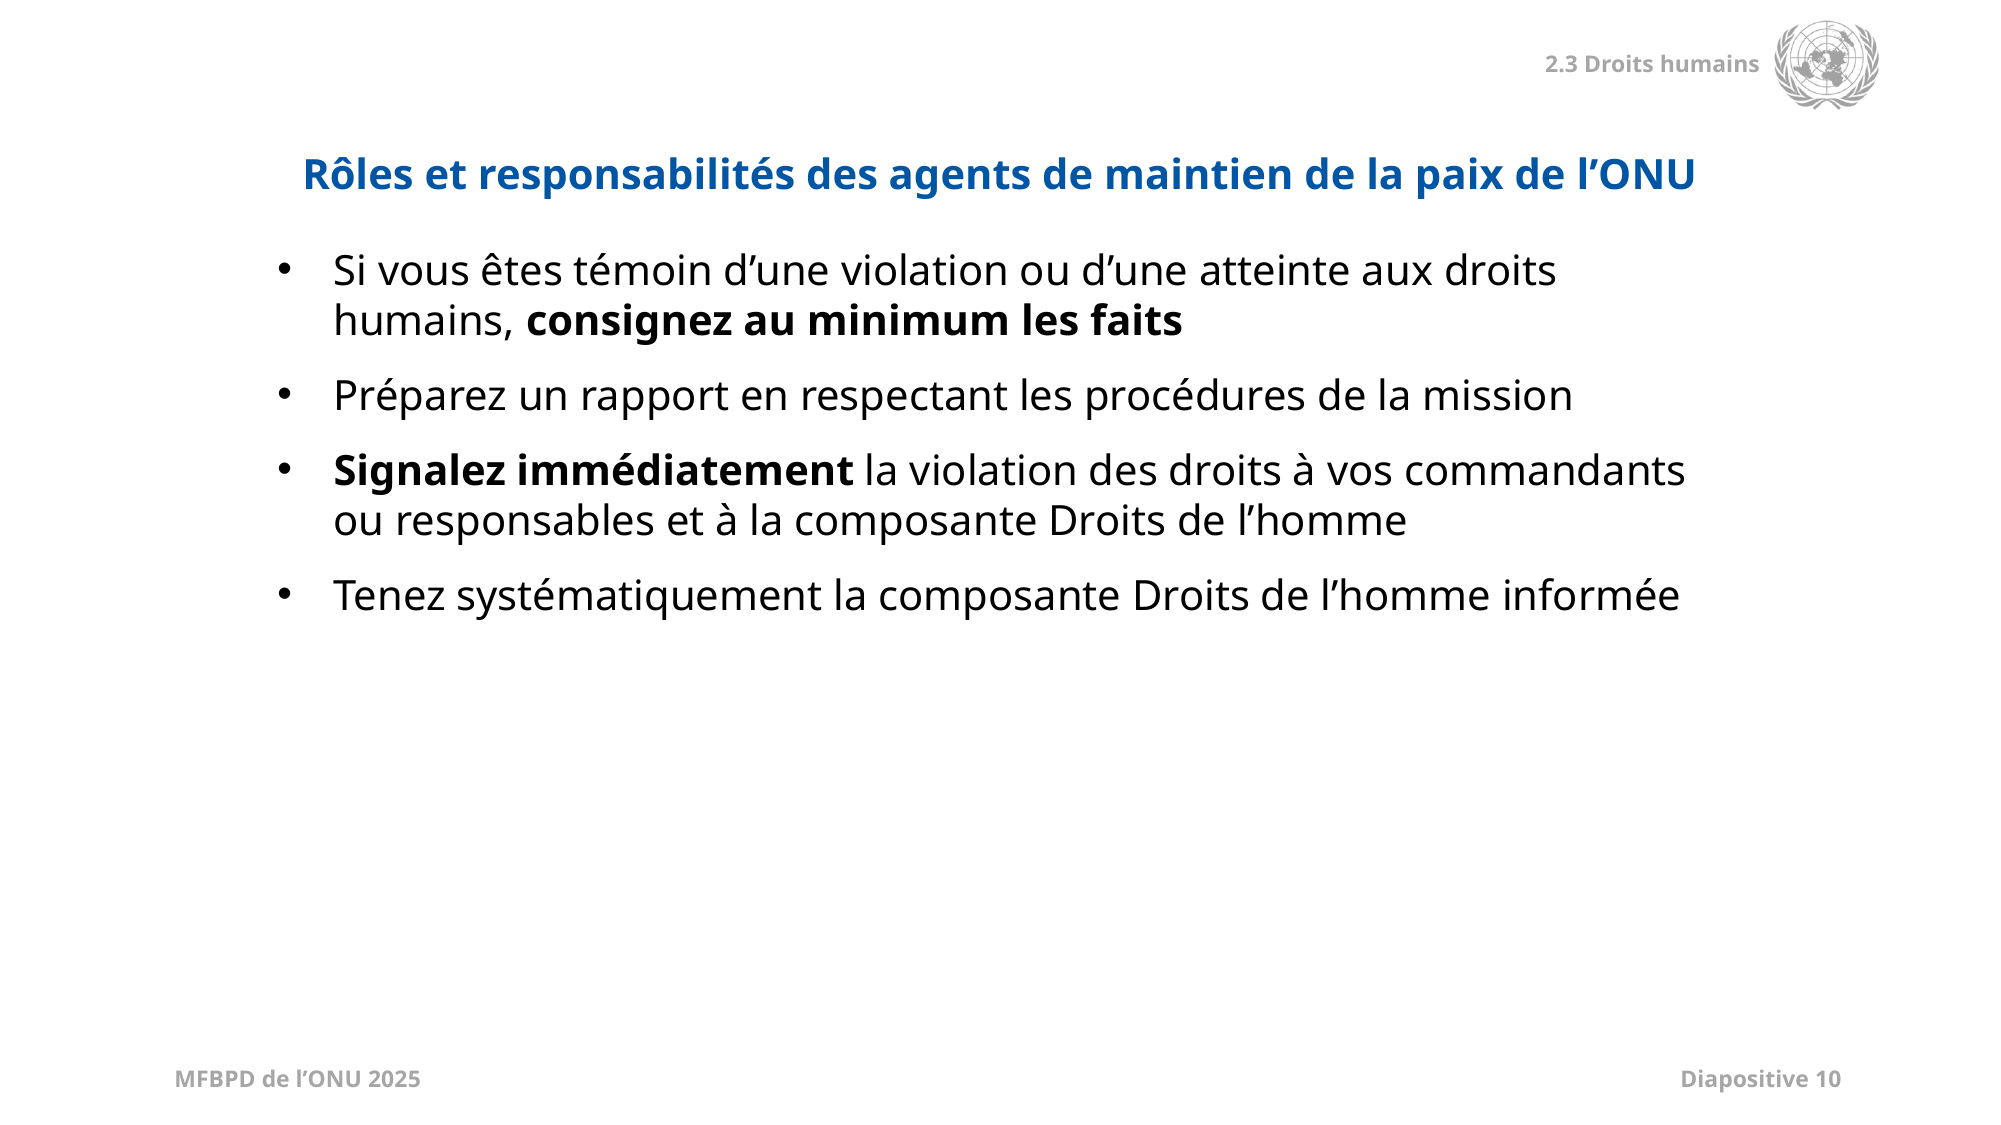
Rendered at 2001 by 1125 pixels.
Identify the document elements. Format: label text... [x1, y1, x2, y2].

text_box Rôles et responsabilités des agents de maintien de la paix de l’ONU [177, 140, 1822, 206]
text_box Si vous êtes témoin d’une violation ou d’une atteinte aux droits humains, consignez au minimum les faits Préparez un rapport en respectant les procédures de la mission Signalez immédiatement la violation des droits à vos commandants ou responsables et à la composante Droits de l’homme Tenez systématiquement la composante Droits de l’homme informée [262, 235, 1739, 702]
